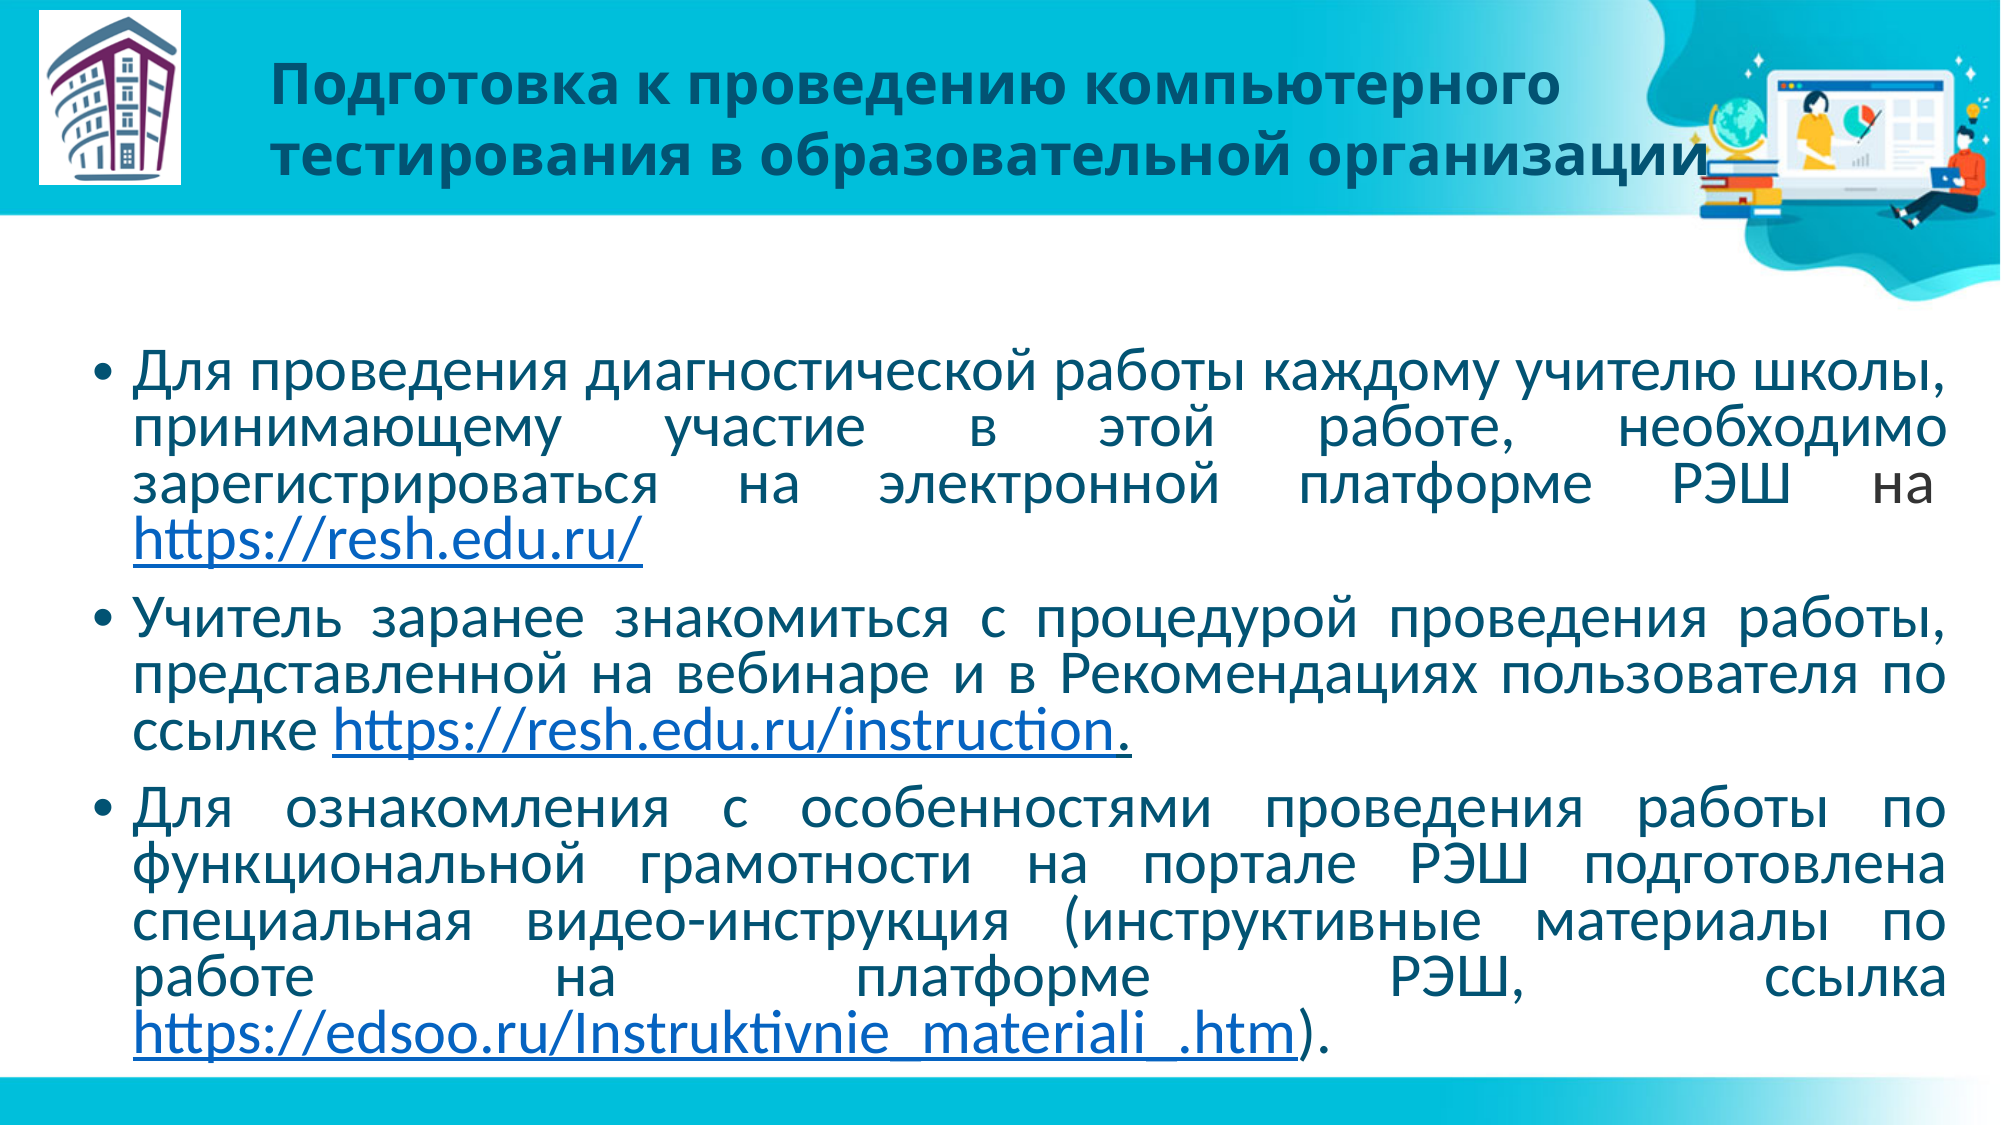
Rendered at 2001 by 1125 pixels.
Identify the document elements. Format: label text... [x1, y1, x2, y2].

picture [0, 0, 2001, 1125]
list Для проведения диагностической работы каждому учителю школы, принимающему участие в этой работе, необходимо зарегистрироваться на электронной платформе РЭШ на https://resh.edu.ru/ Учитель заранее знакомиться с процедурой проведения работы, представленной на вебинаре и в Рекомендациях пользователя по ссылке https://resh.edu.ru/instruction. Для ознакомления с особенностями проведения работы по функциональной грамотности на портале РЭШ подготовлена специальная видео-инструкция (инструктивные материалы по работе на платформе РЭШ, ссылка https://edsoo.ru/Instruktivnie_materiali_.htm). [77, 252, 1965, 1080]
title Подготовка к проведению компьютерного тестирования в образовательной организации [254, 10, 1745, 228]
